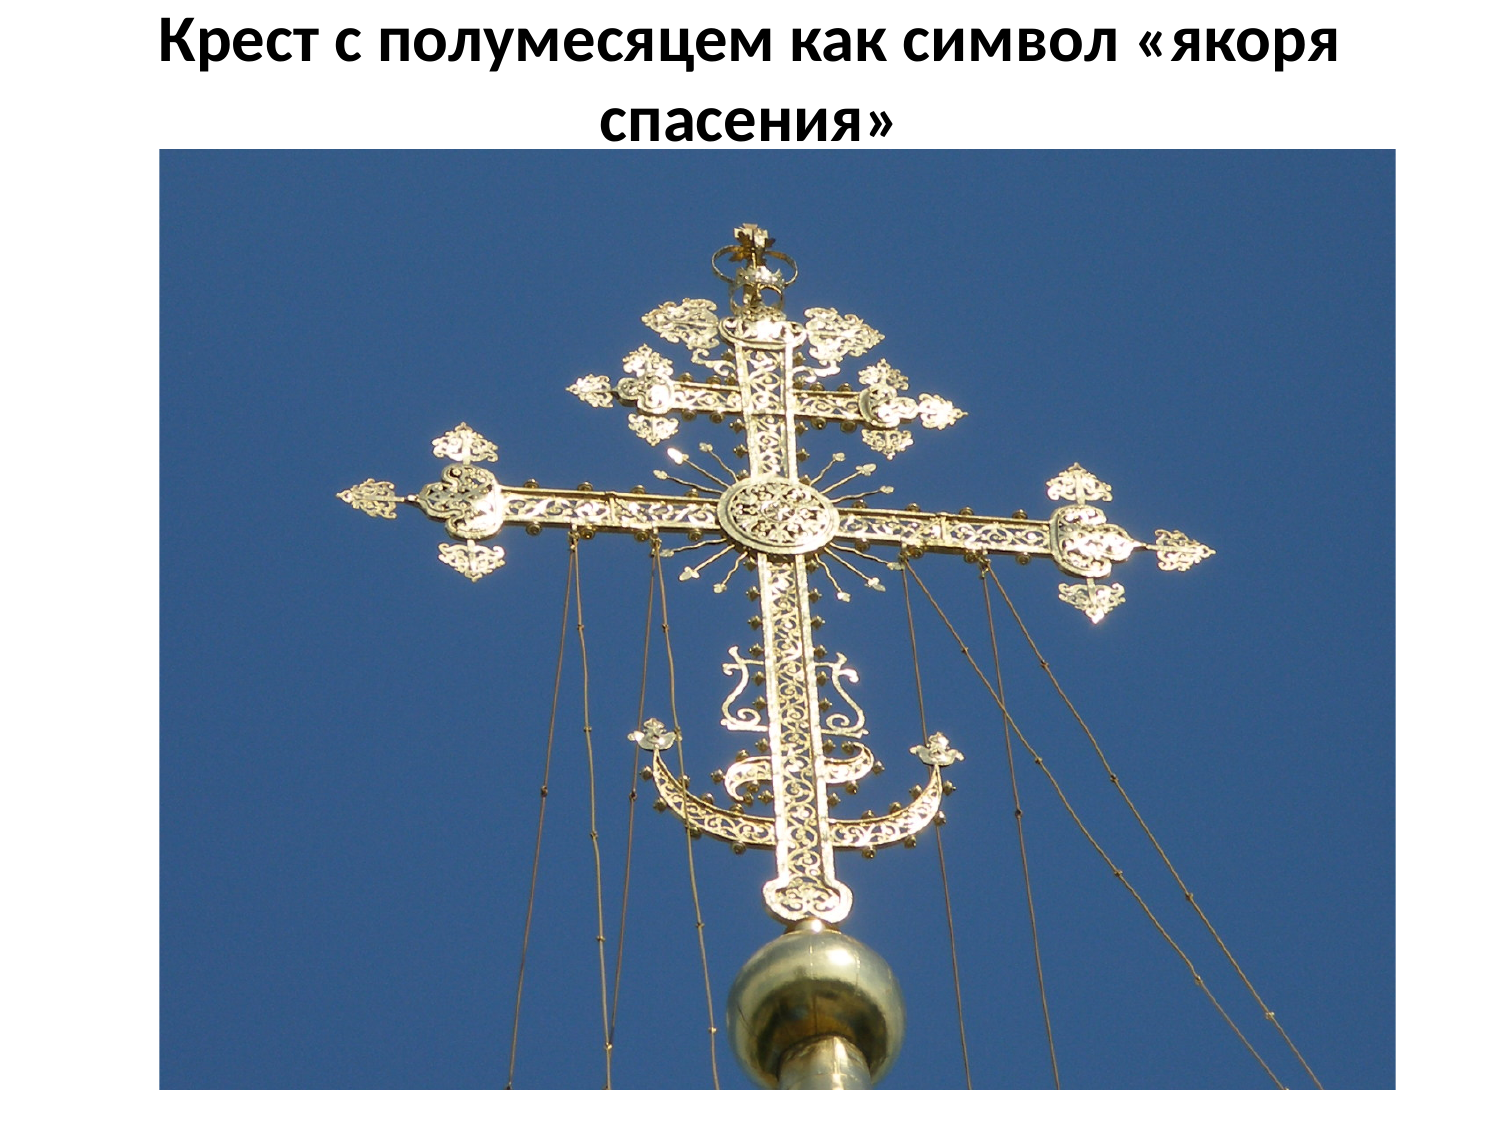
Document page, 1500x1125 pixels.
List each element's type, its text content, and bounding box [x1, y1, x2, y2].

title Крест с полумесяцем как символ «якоря спасения» [0, 0, 1500, 149]
picture [159, 148, 1396, 1090]
